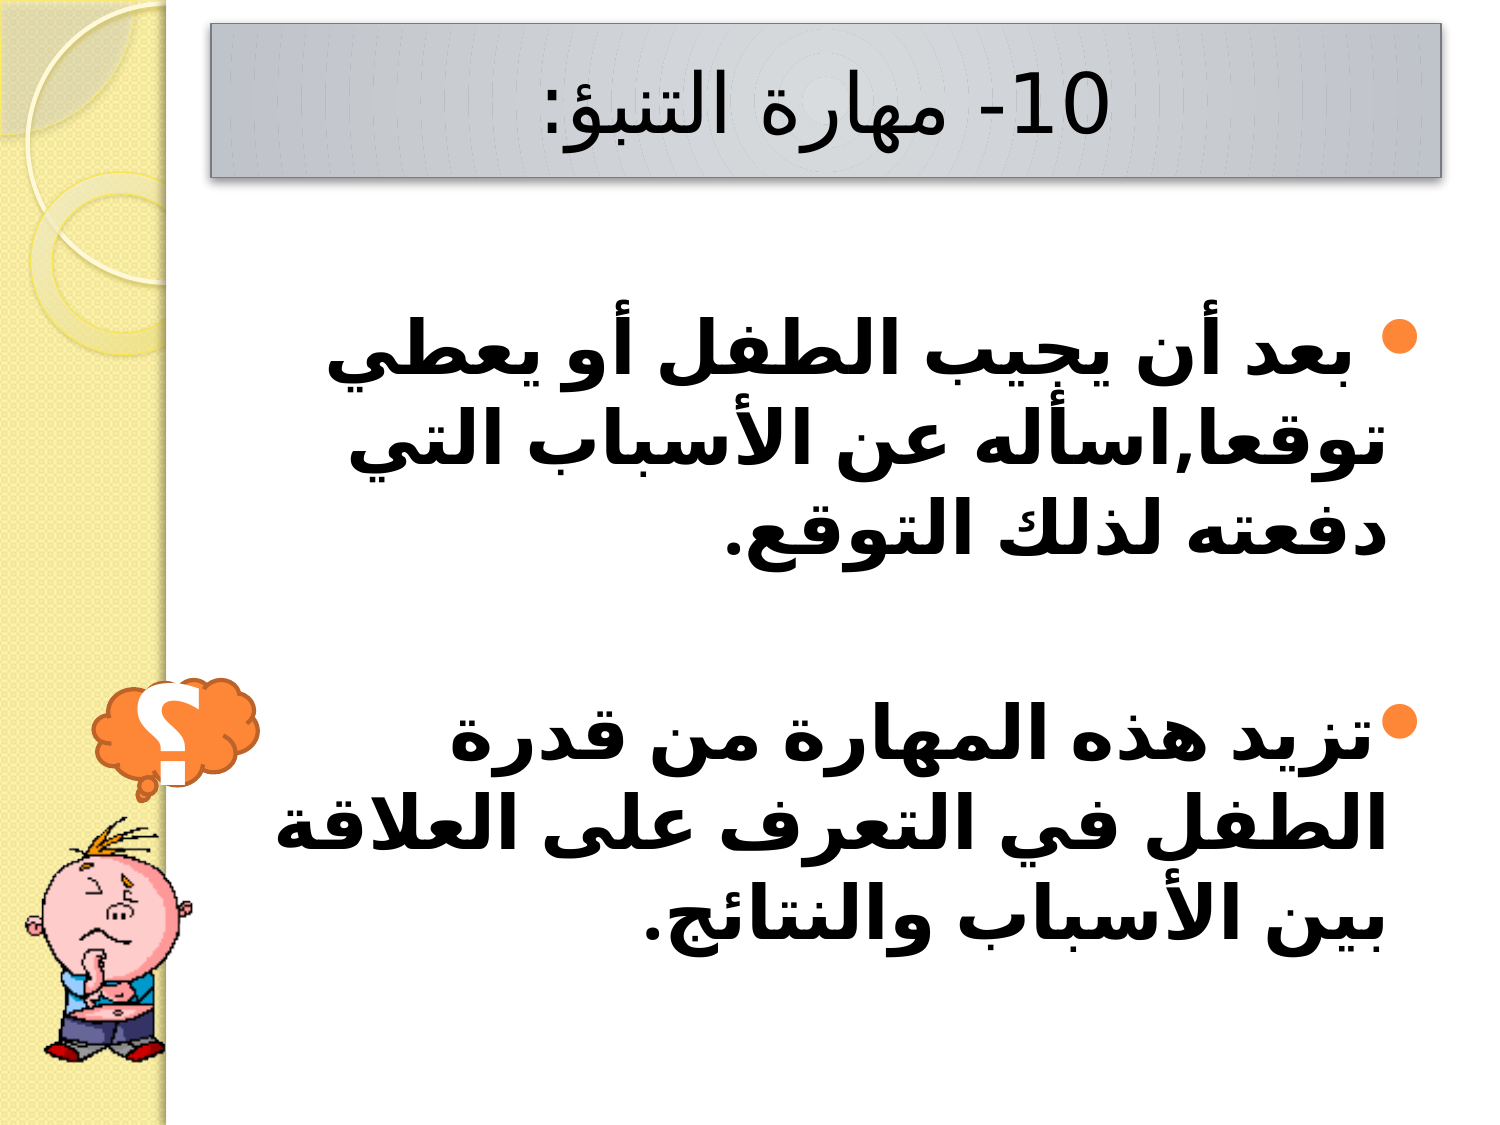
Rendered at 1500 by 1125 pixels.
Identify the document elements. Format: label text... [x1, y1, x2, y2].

text_box ؟ [91, 679, 187, 770]
picture [0, 773, 229, 1067]
title 10- مهارة التنبؤ: [210, 23, 1442, 178]
list بعد أن يجيب الطفل أو يعطي توقعا,اسأله عن الأسباب التي دفعته لذلك التوقع. تزيد هذه المهارة من قدرة الطفل في التعرف على العلاقة بين الأسباب والنتائج. [187, 199, 1466, 1079]
